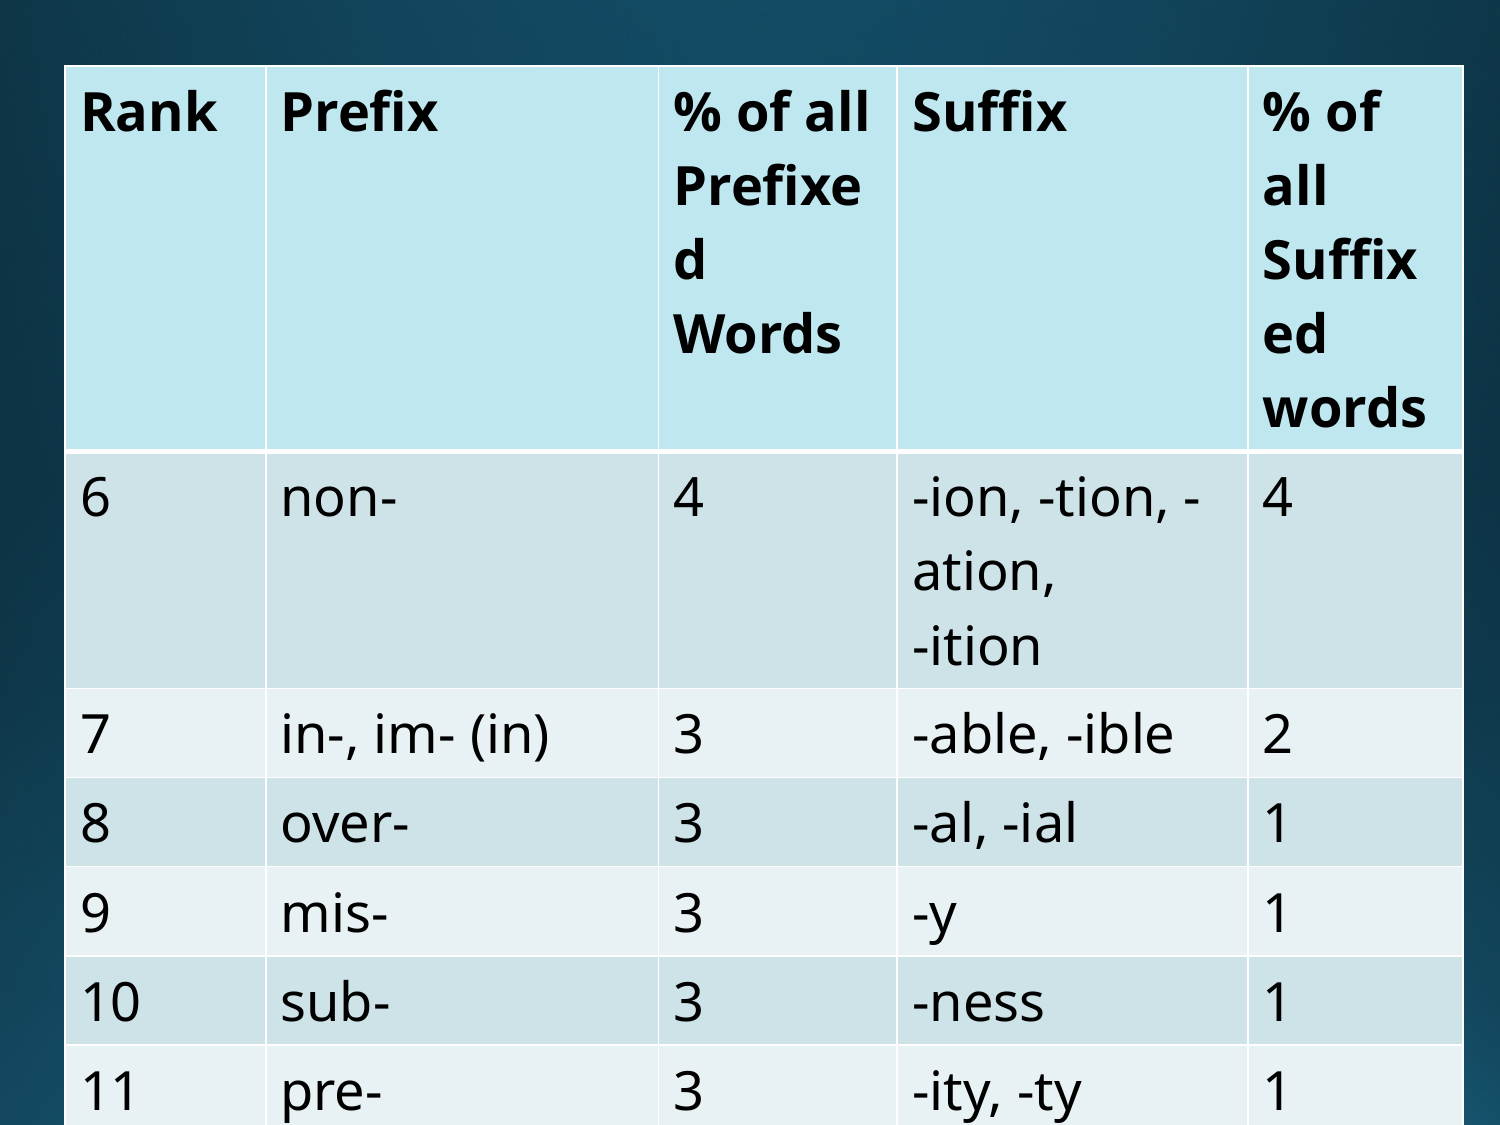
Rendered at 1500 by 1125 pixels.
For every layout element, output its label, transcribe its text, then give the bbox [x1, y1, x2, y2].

table_header Prefix [267, 67, 658, 449]
table_header Rank [66, 67, 265, 449]
table_cell 8 [66, 778, 265, 866]
table_cell in-, im- (in) [267, 689, 658, 777]
table_cell 3 [659, 778, 896, 866]
table_cell mis- [267, 867, 658, 955]
table_cell 1 [1249, 1046, 1462, 1125]
table_cell 4 [659, 454, 896, 688]
table_cell 9 [66, 867, 265, 955]
table_cell -able, -ible [898, 689, 1247, 777]
table_cell 11 [66, 1046, 265, 1125]
table_cell -y [898, 867, 1247, 955]
table_cell 3 [659, 957, 896, 1044]
table_cell over- [267, 778, 658, 866]
table_cell 1 [1249, 867, 1462, 955]
table_cell 4 [1249, 454, 1462, 688]
table_cell -ness [898, 957, 1247, 1044]
table_cell 6 [66, 454, 265, 688]
table_cell 3 [659, 689, 896, 777]
table_header % of all Suffixed words [1249, 67, 1462, 449]
table_cell 7 [66, 689, 265, 777]
table_cell pre- [267, 1046, 658, 1125]
table_header % of all Prefixed Words [659, 67, 896, 449]
table_cell 2 [1249, 689, 1462, 777]
picture [0, 0, 1500, 1125]
table_header Suffix [898, 67, 1247, 449]
table_cell 1 [1249, 778, 1462, 866]
table_cell non- [267, 454, 658, 688]
table_cell 10 [66, 957, 265, 1044]
table_cell -al, -ial [898, 778, 1247, 866]
table_cell 1 [1249, 957, 1462, 1044]
table_cell -ity, -ty [898, 1046, 1247, 1125]
table_cell sub- [267, 957, 658, 1044]
table_cell -ion, -tion, -ation, -ition [898, 454, 1247, 688]
table_cell 3 [659, 1046, 896, 1125]
table_cell 3 [659, 867, 896, 955]
